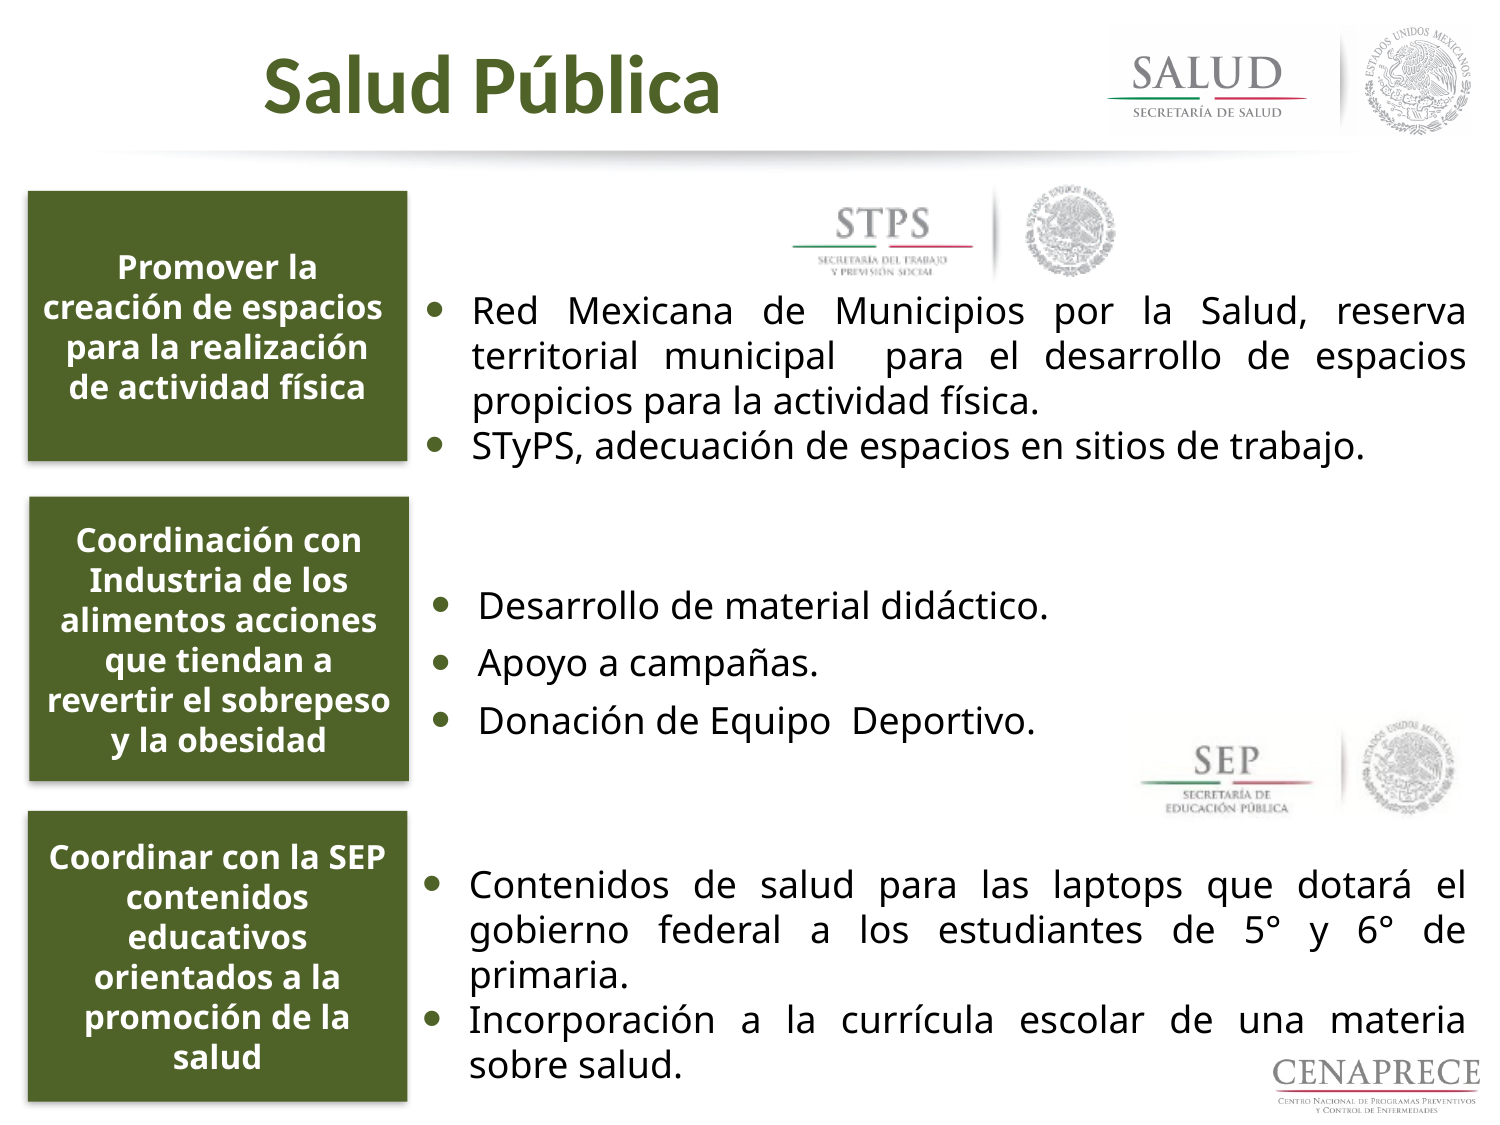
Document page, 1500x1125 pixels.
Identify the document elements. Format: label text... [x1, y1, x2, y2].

picture [1273, 1093, 1480, 1113]
picture [75, 143, 1393, 292]
text_box Red Mexicana de Municipios por la Salud, reserva territorial municipal para el desarrollo de espacios propicios para la actividad física. STyPS, adecuación de espacios en sitios de trabajo. [409, 279, 1483, 475]
text_box Promover la creación de espacios para la realización de actividad física [26, 189, 409, 463]
text_box Coordinación con Industria de los alimentos acciones que tiendan a revertir el sobrepeso y la obesidad [27, 494, 411, 783]
text_box Salud Pública [0, 0, 987, 161]
picture [1107, 25, 1471, 137]
picture [1128, 710, 1474, 822]
text_box Coordinar con la SEP contenidos educativos orientados a la promoción de la salud [26, 809, 409, 1104]
text_box Contenidos de salud para las laptops que dotará el gobierno federal a los estudiantes de 5° y 6° de primaria. Incorporación a la currícula escolar de una materia sobre salud. [407, 853, 1483, 1093]
text_box Desarrollo de material didáctico. Apoyo a campañas. Donación de Equipo Deportivo. [416, 574, 1483, 749]
